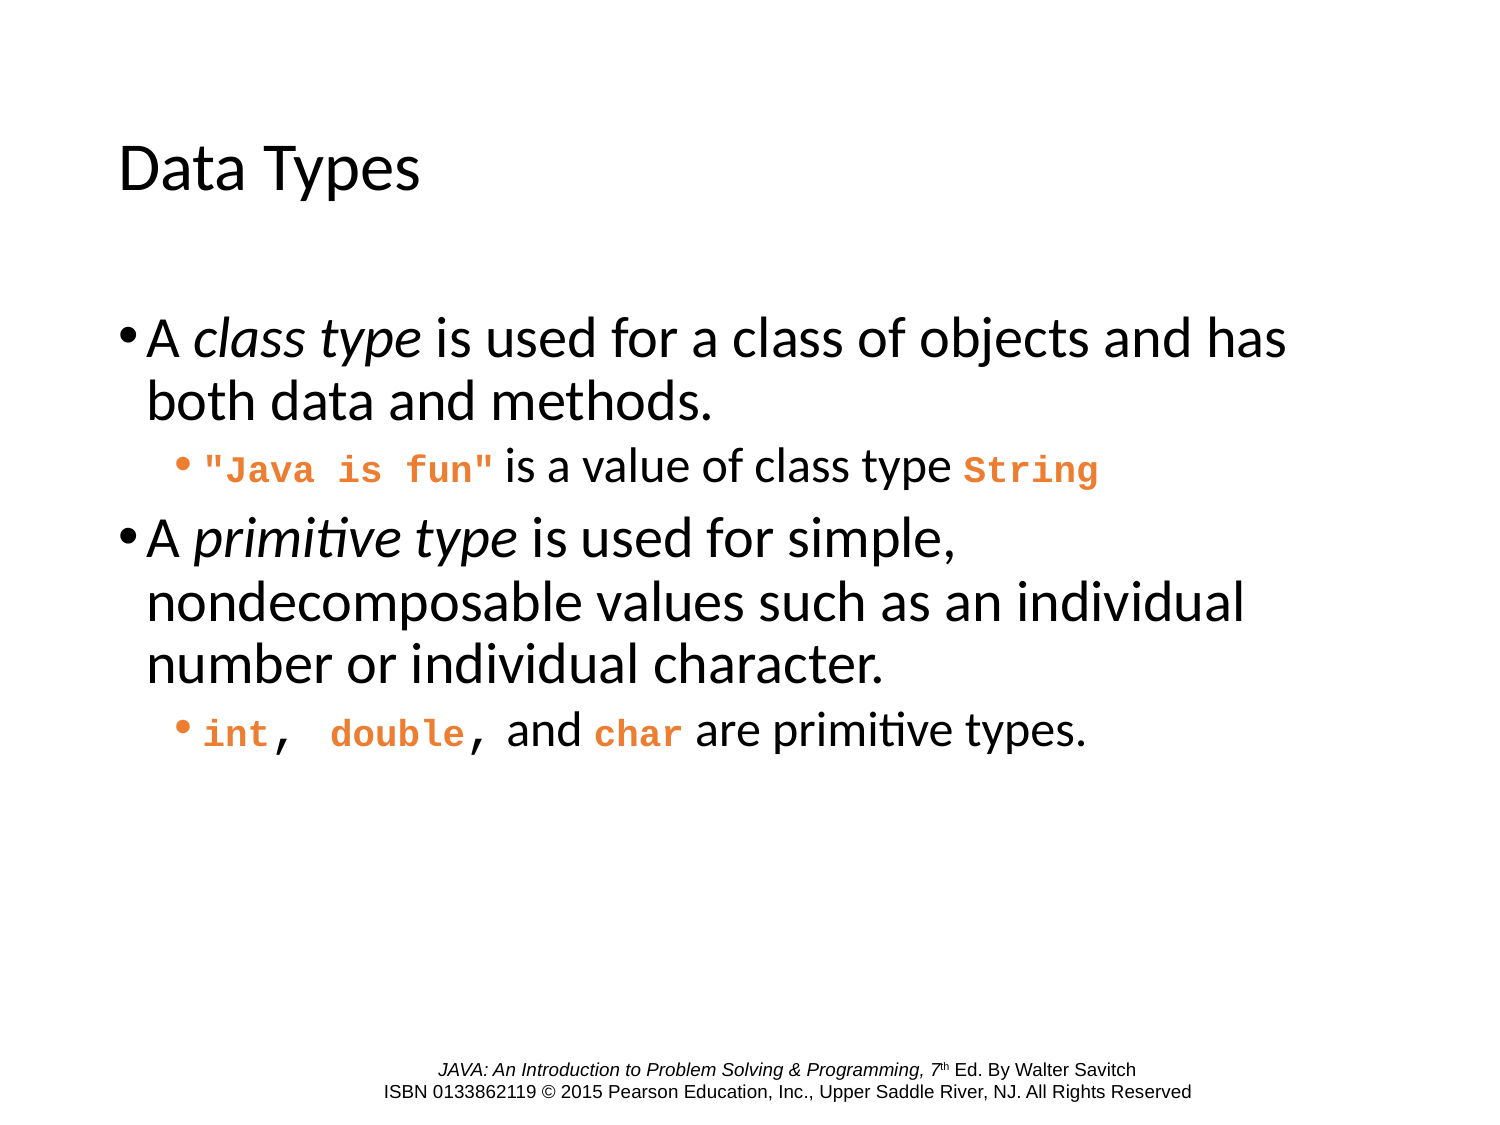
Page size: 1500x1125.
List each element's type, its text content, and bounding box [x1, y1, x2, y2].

title Data Types [103, 59, 1397, 278]
list A class type is used for a class of objects and has both data and methods. "Java is fun" is a value of class type String A primitive type is used for simple, nondecomposable values such as an individual number or individual character. int, double, and char are primitive types. [103, 299, 1397, 1014]
